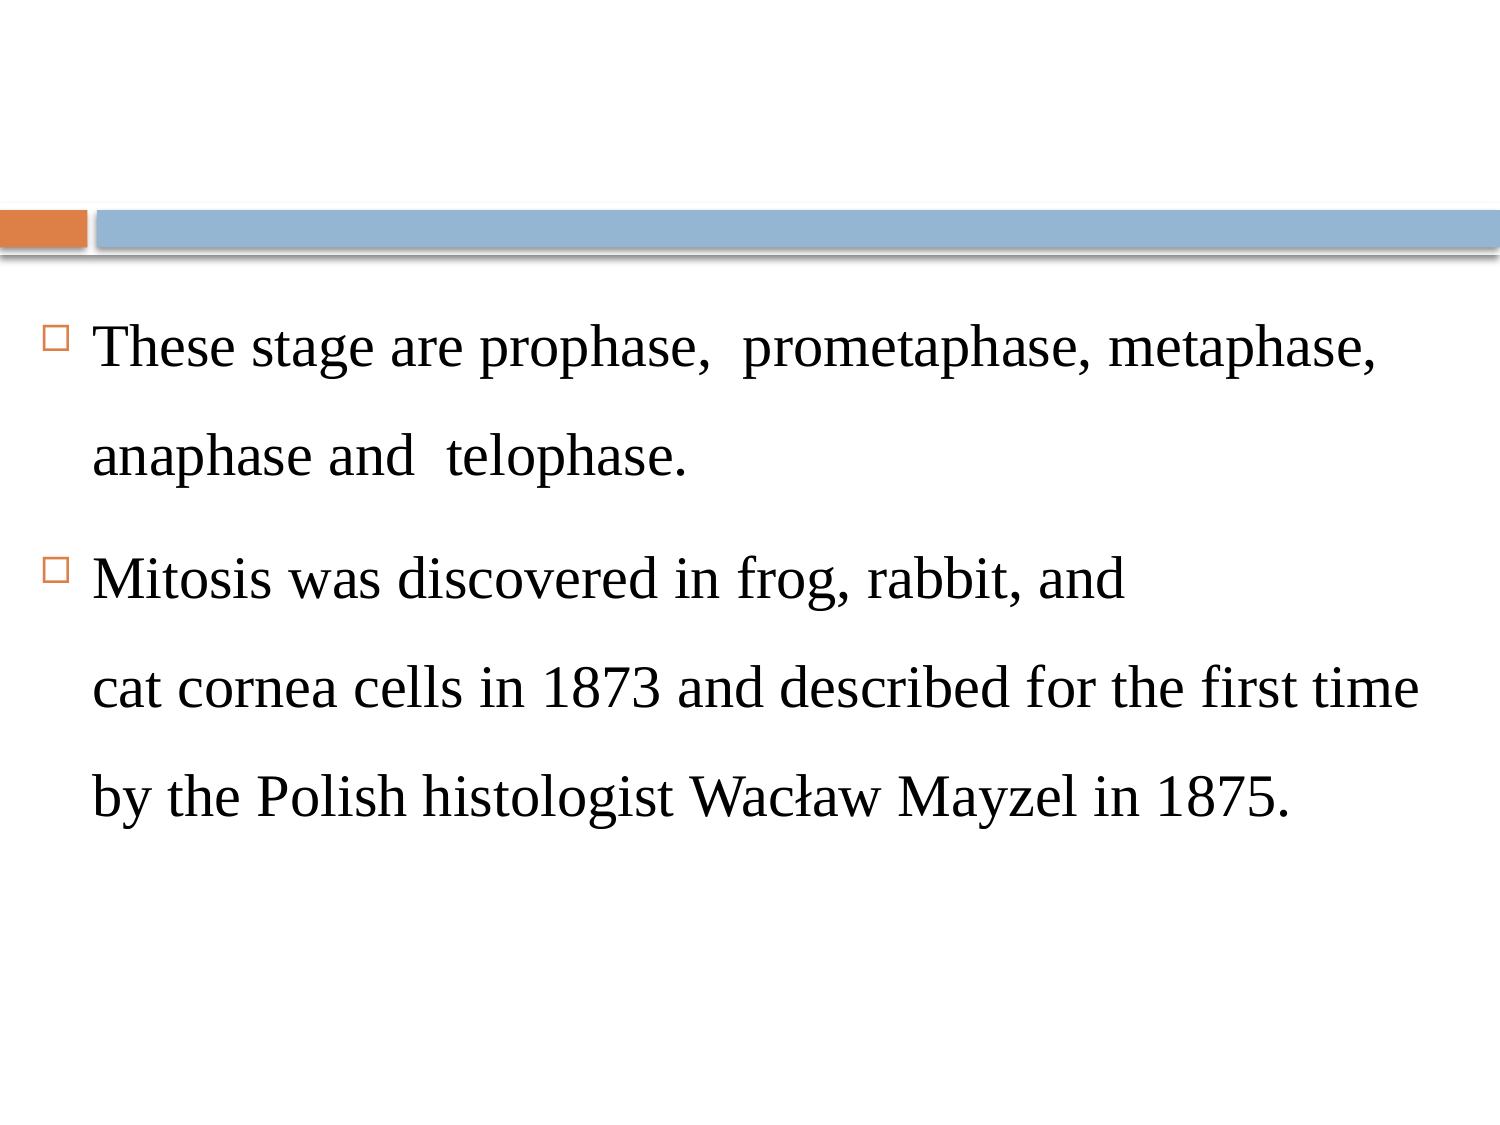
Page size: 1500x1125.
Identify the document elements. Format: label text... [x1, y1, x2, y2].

list These stage are prophase, prometaphase, metaphase, anaphase and telophase. Mitosis was discovered in frog, rabbit, and cat cornea cells in 1873 and described for the first time by the Polish histologist Wacław Mayzel in 1875. [24, 262, 1500, 1000]
